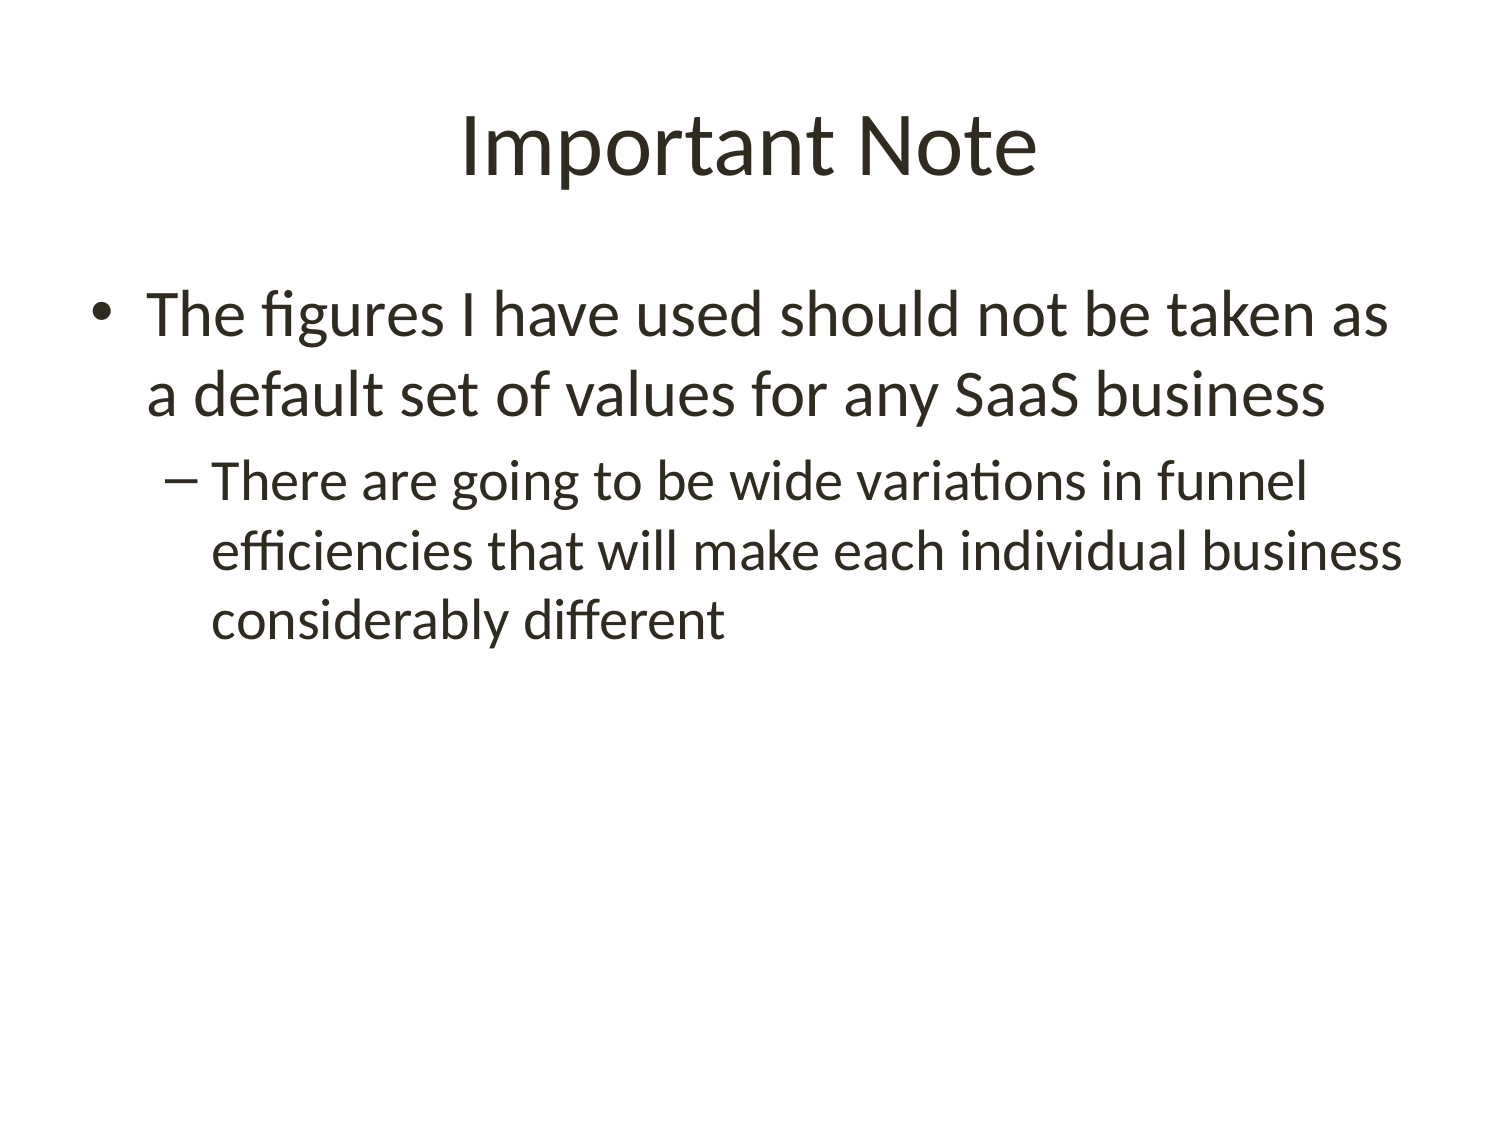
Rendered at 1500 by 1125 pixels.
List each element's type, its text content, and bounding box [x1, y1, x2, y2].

list The figures I have used should not be taken as a default set of values for any SaaS business There are going to be wide variations in funnel efficiencies that will make each individual business considerably different [75, 262, 1425, 1005]
title Important Note [75, 45, 1425, 233]
